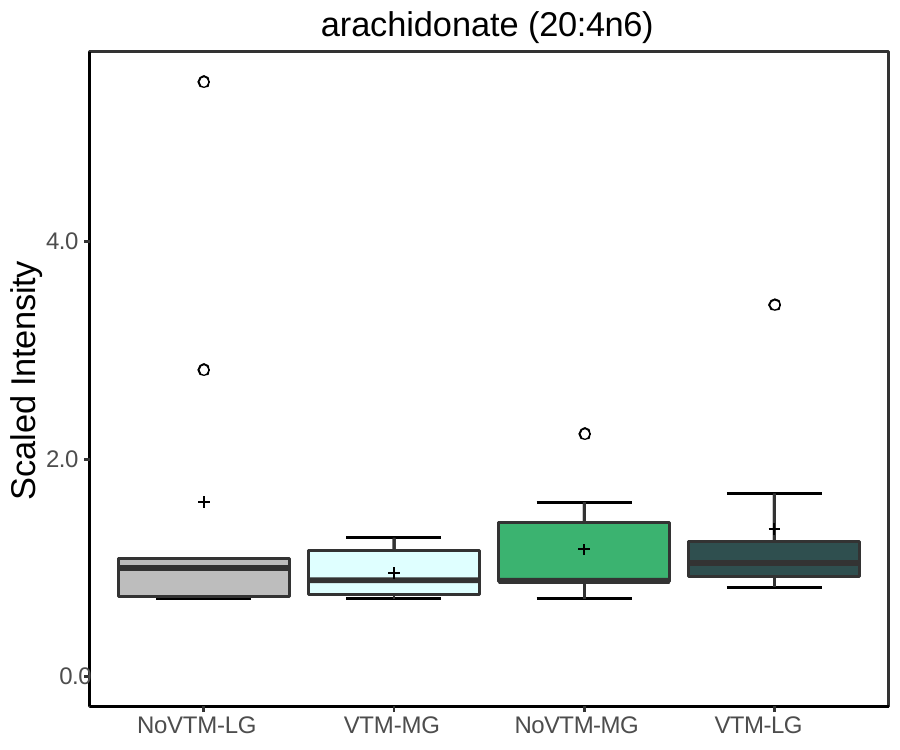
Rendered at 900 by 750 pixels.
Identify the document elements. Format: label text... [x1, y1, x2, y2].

text_box VTM-LG [712, 721, 804, 738]
text_box arachidonate (20:4n6) [318, 0, 660, 44]
text_box 2.0 [45, 441, 78, 473]
text_box Scaled Intensity [1, 256, 45, 503]
text_box VTM-MG [341, 721, 463, 738]
slide_number NoVTM-LG [134, 721, 275, 750]
text_box 4.0 [44, 224, 78, 255]
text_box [83, 50, 891, 713]
text_box NoVTM-MG [512, 721, 653, 738]
footer 0.0 [57, 661, 95, 750]
